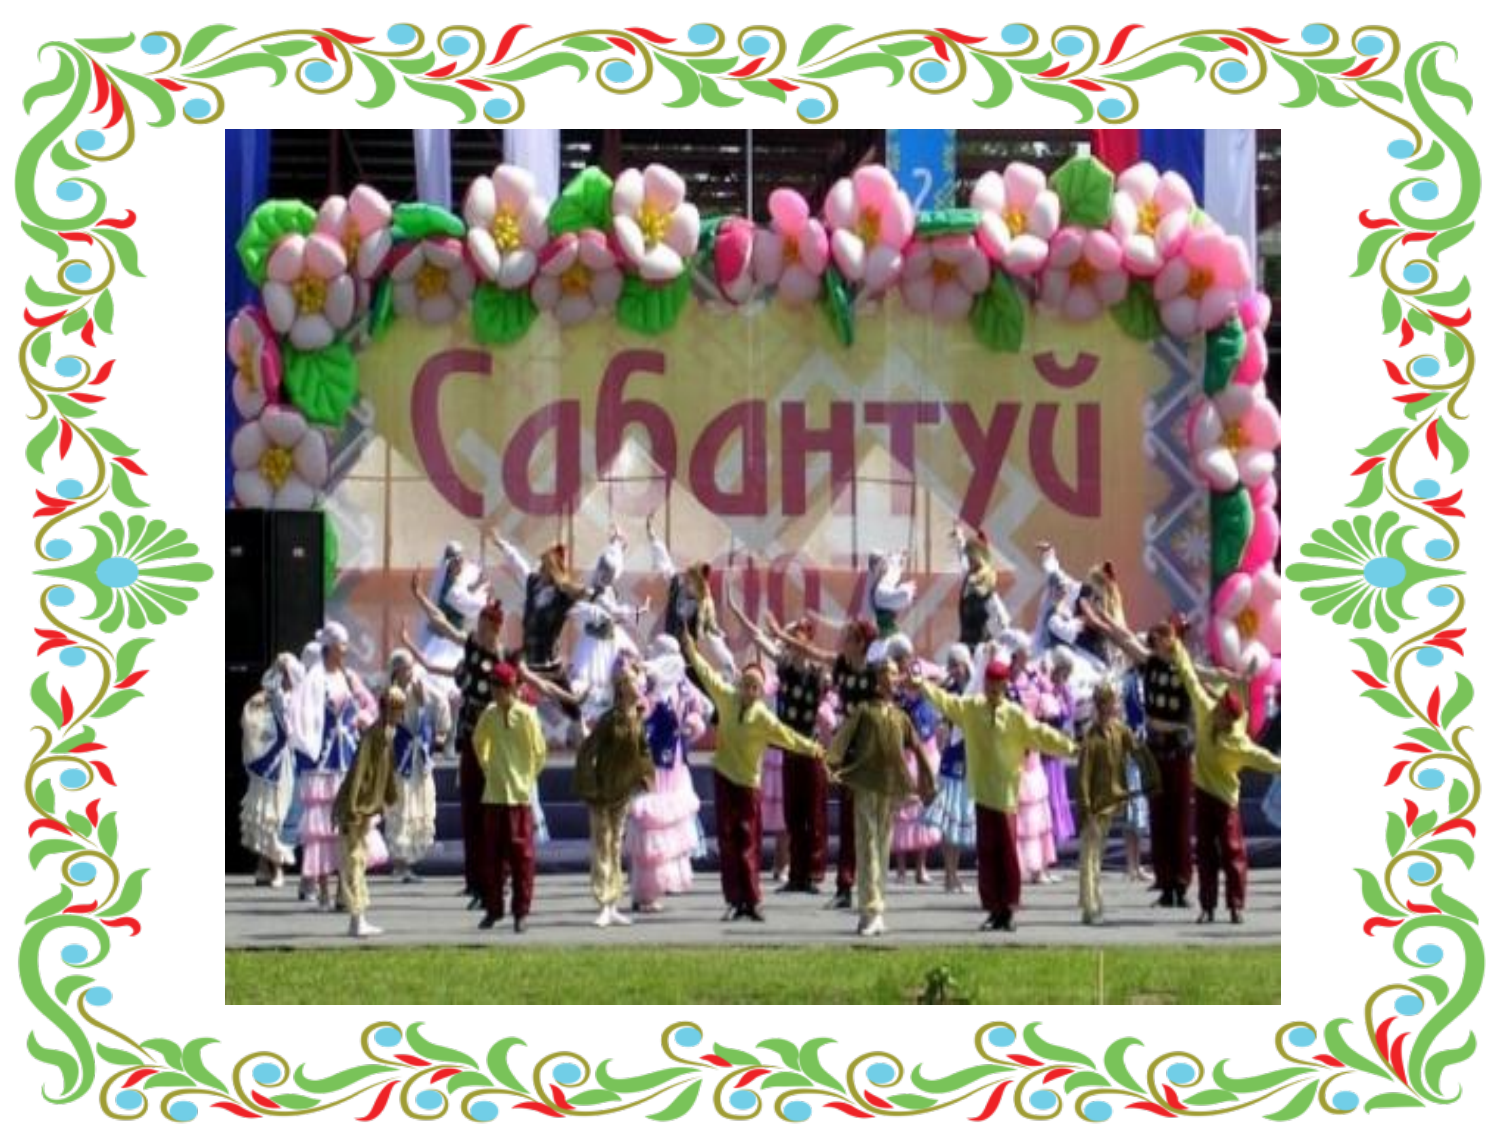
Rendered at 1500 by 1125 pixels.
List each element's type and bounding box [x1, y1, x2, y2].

list [224, 129, 1281, 1005]
picture [14, 21, 1486, 1125]
